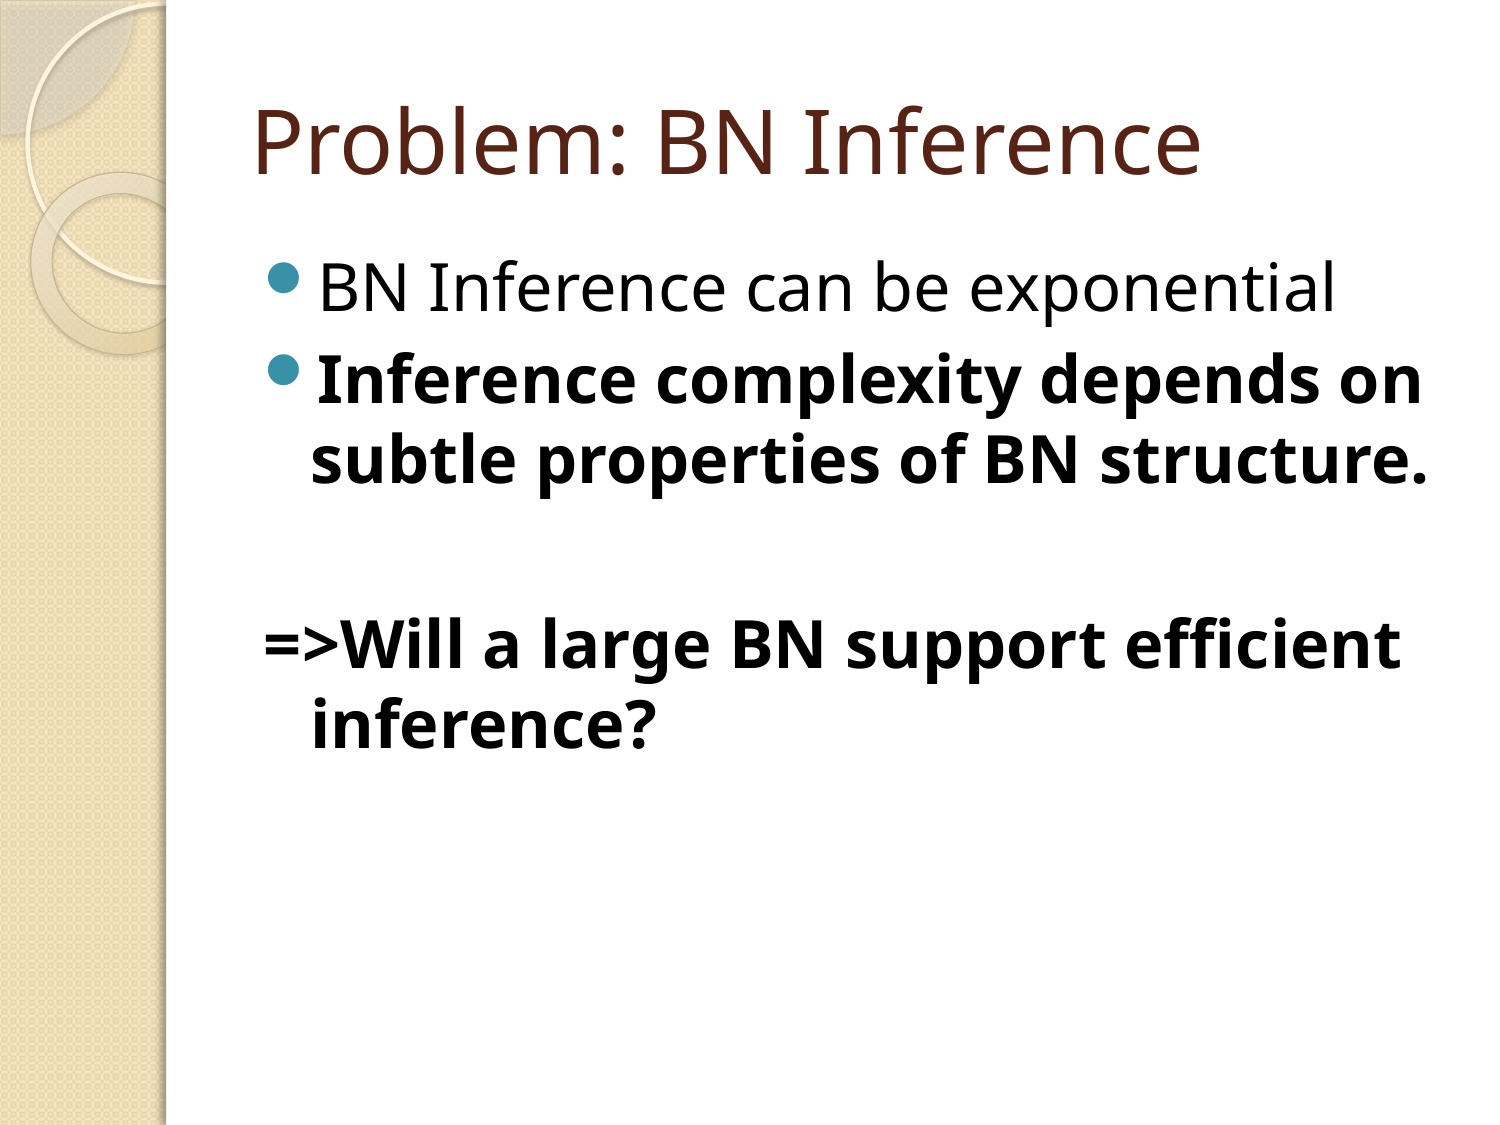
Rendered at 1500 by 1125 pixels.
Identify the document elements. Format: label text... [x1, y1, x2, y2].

list BN Inference can be exponential Inference complexity depends on subtle properties of BN structure. =>Will a large BN support efficient inference? [235, 237, 1466, 1025]
title Problem: BN Inference [235, 45, 1466, 233]
